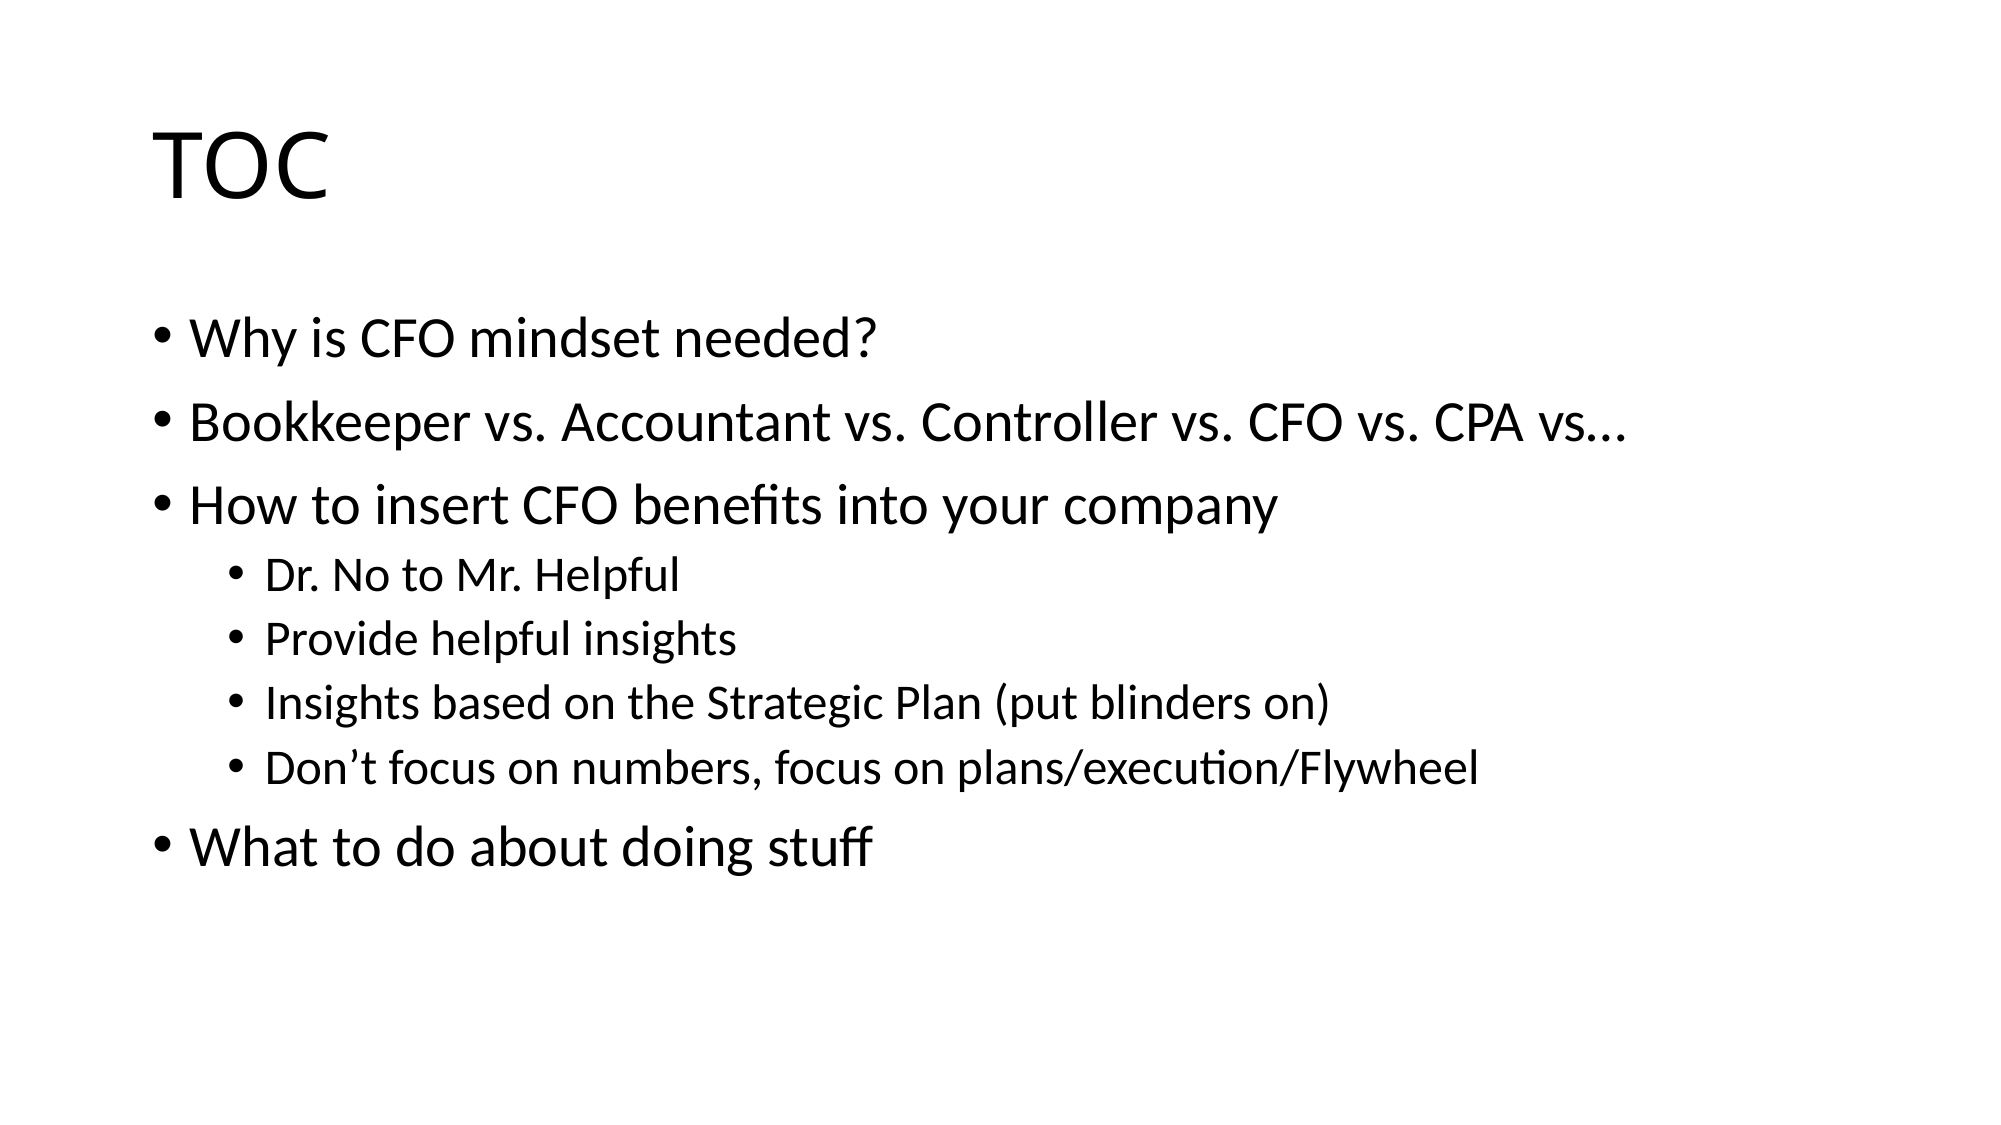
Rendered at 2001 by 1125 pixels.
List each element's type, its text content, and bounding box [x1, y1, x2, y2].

title TOC [137, 59, 1863, 278]
list Why is CFO mindset needed? Bookkeeper vs. Accountant vs. Controller vs. CFO vs. CPA vs… How to insert CFO benefits into your company Dr. No to Mr. Helpful Provide helpful insights Insights based on the Strategic Plan (put blinders on) Don’t focus on numbers, focus on plans/execution/Flywheel What to do about doing stuff [137, 299, 1863, 1014]
